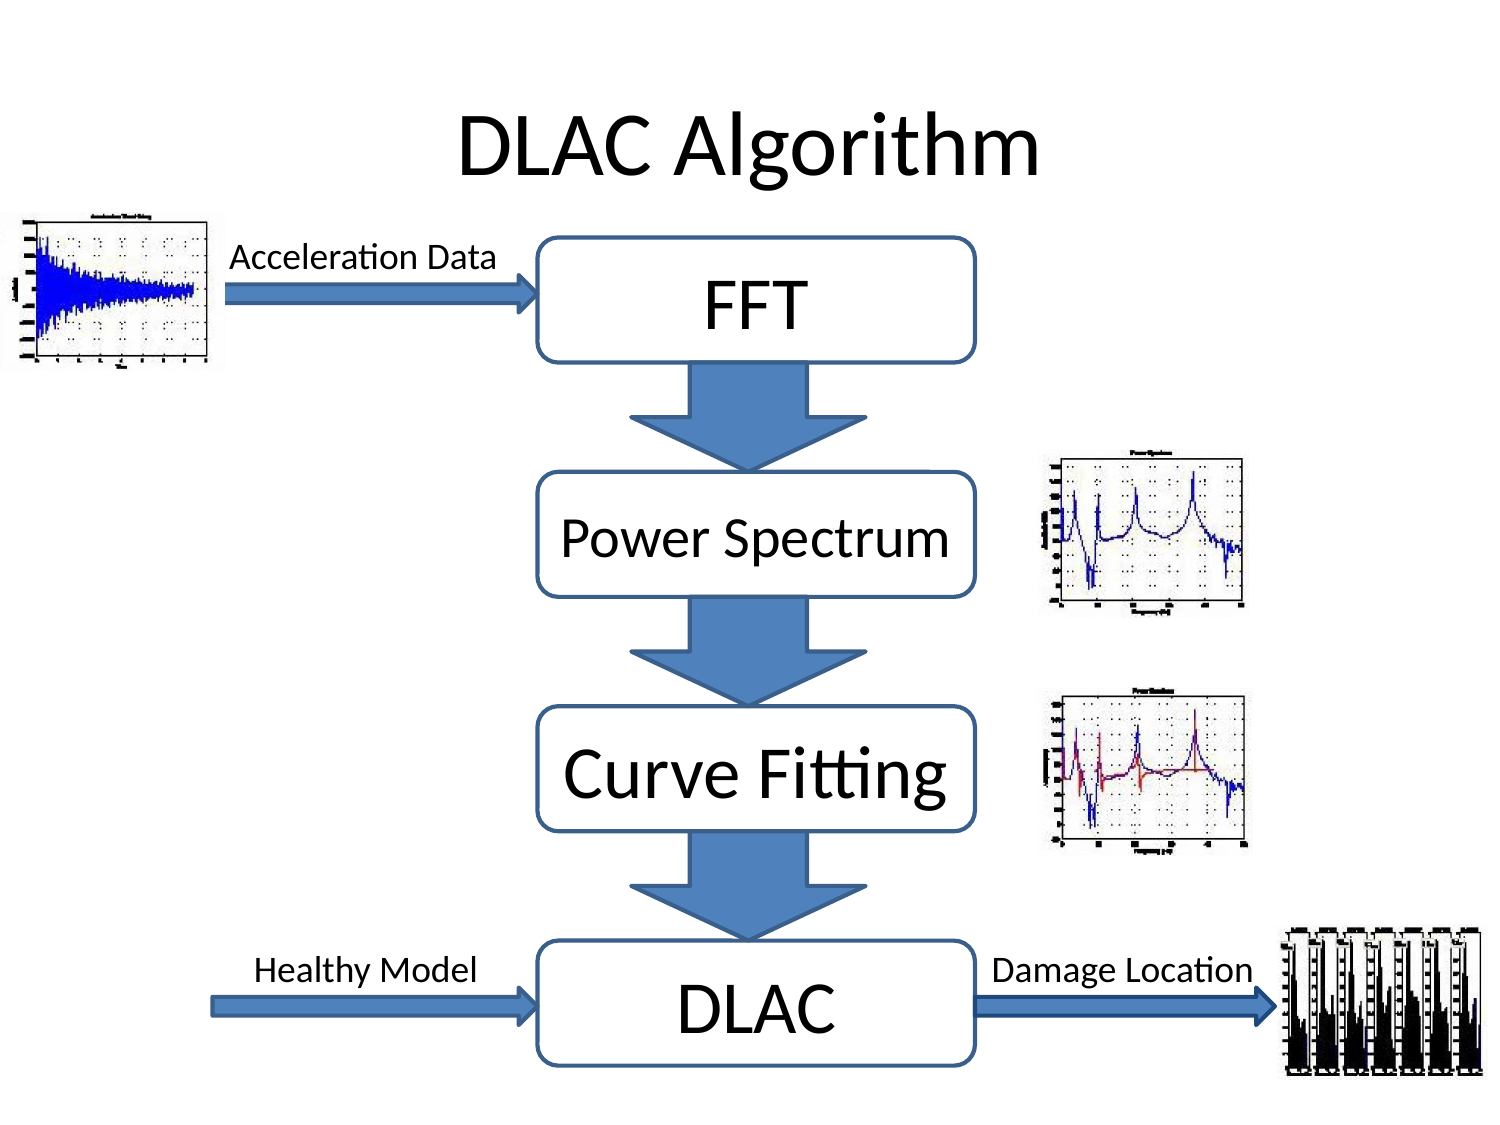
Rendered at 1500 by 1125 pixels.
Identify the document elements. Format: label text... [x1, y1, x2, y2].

text_box [629, 360, 868, 469]
text_box [629, 829, 868, 943]
text_box Acceleration Data [229, 224, 513, 285]
text_box Healthy Model [239, 937, 494, 998]
text_box [629, 594, 868, 704]
text_box Damage Location [976, 937, 1270, 997]
picture [0, 212, 226, 371]
picture [1037, 449, 1249, 619]
text_box [210, 985, 540, 1027]
picture [1037, 687, 1253, 856]
text_box Curve Fitting [535, 704, 978, 834]
text_box [972, 985, 1270, 1027]
text_box Power Spectrum [535, 469, 978, 599]
title DLAC Algorithm [75, 45, 1425, 233]
text_box DLAC [535, 938, 978, 1068]
text_box [229, 273, 540, 315]
picture [1275, 924, 1488, 1080]
text_box FFT [535, 235, 978, 365]
